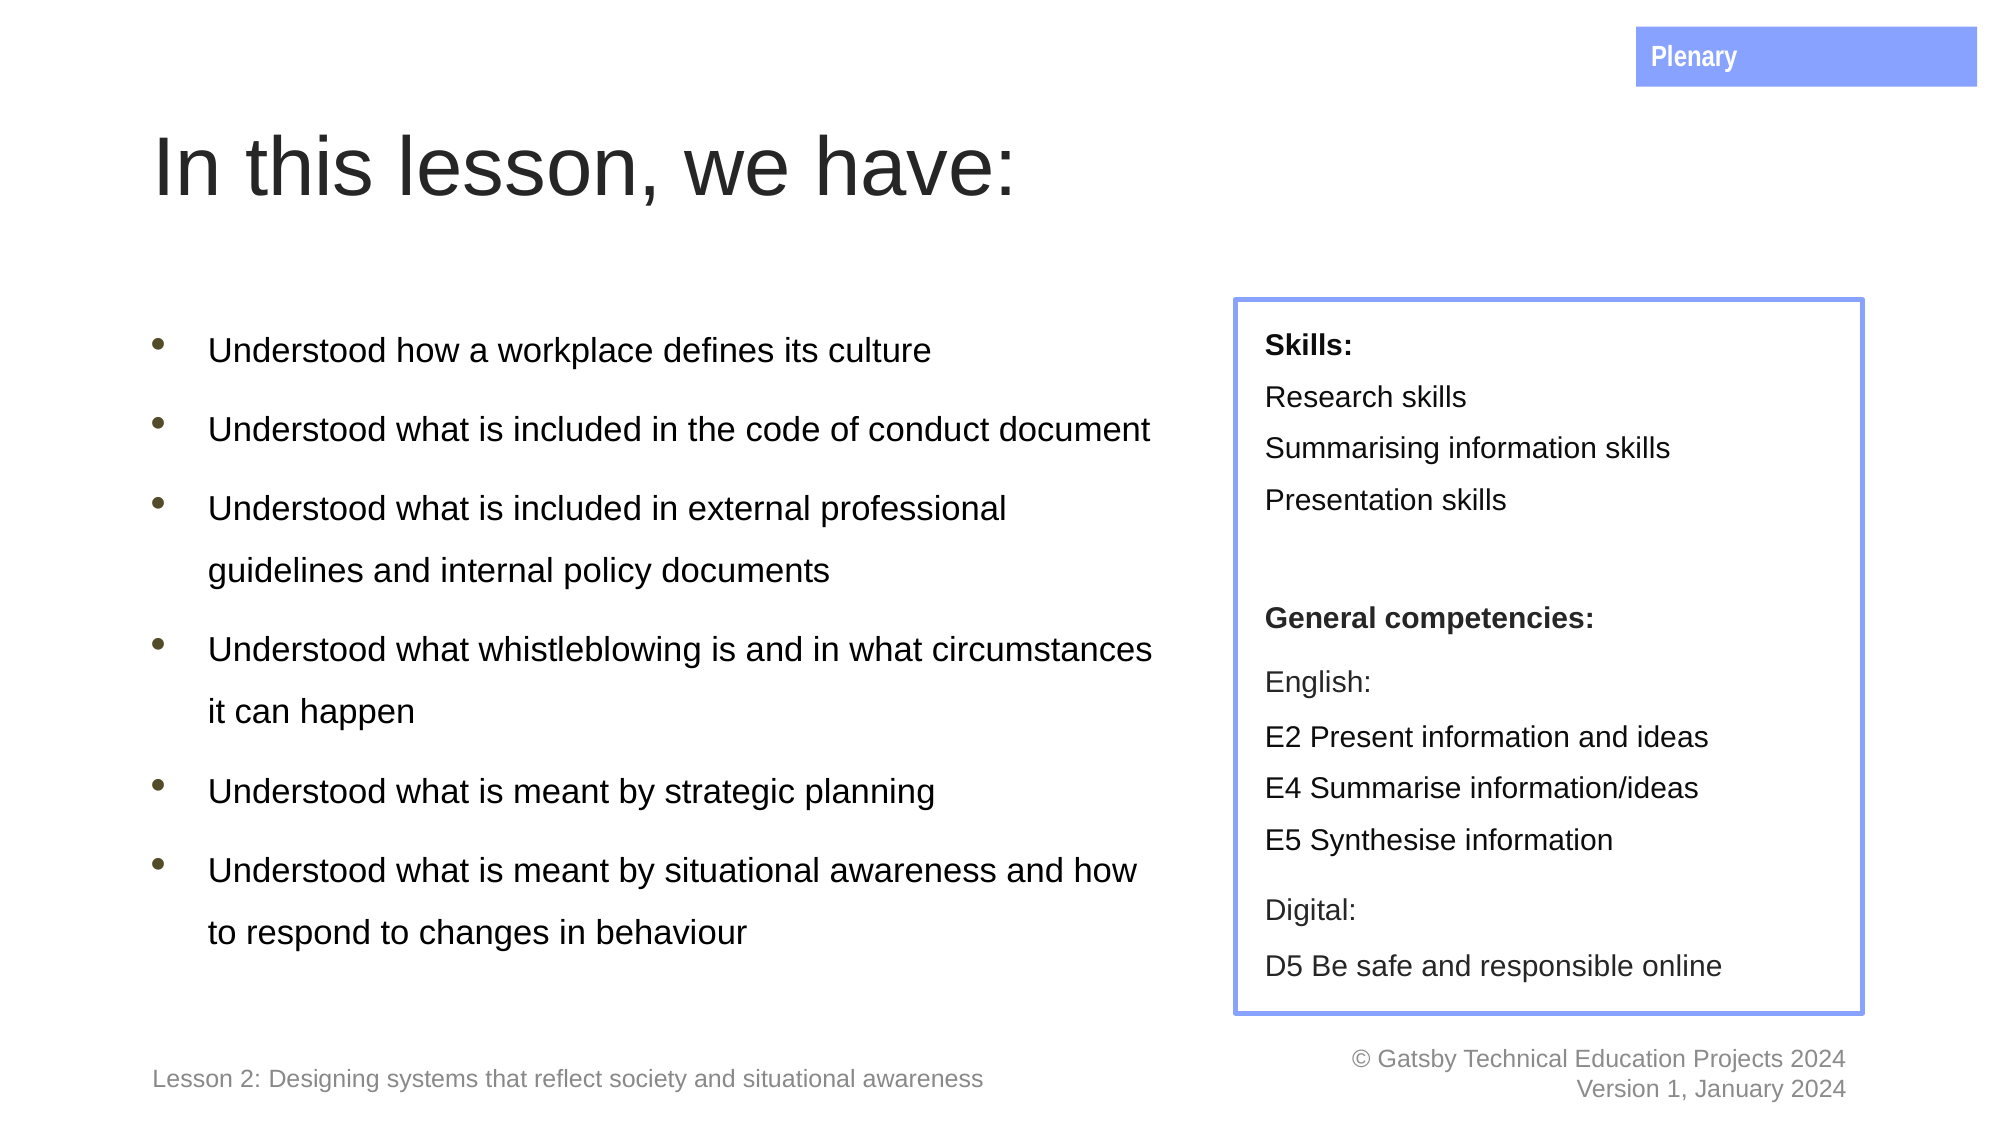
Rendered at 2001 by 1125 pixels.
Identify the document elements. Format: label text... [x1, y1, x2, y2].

list Plenary [1636, 26, 1978, 87]
list Skills: Research skills Summarising information skills Presentation skills General competencies: English: E2 Present information and ideas E4 Summarise information/ideas E5 Synthesise information Digital: D5 Be safe and responsible online [1233, 297, 1865, 1016]
list Understood how a workplace defines its culture Understood what is included in the code of conduct document Understood what is included in external professional guidelines and internal policy documents Understood what whistleblowing is and in what circumstances it can happen Understood what is meant by strategic planning Understood what is meant by situational awareness and how to respond to changes in behaviour [137, 299, 1188, 1014]
list Lesson 2: Designing systems that reflect society and situational awareness [137, 1042, 1024, 1110]
title In this lesson, we have: [137, 59, 1863, 278]
